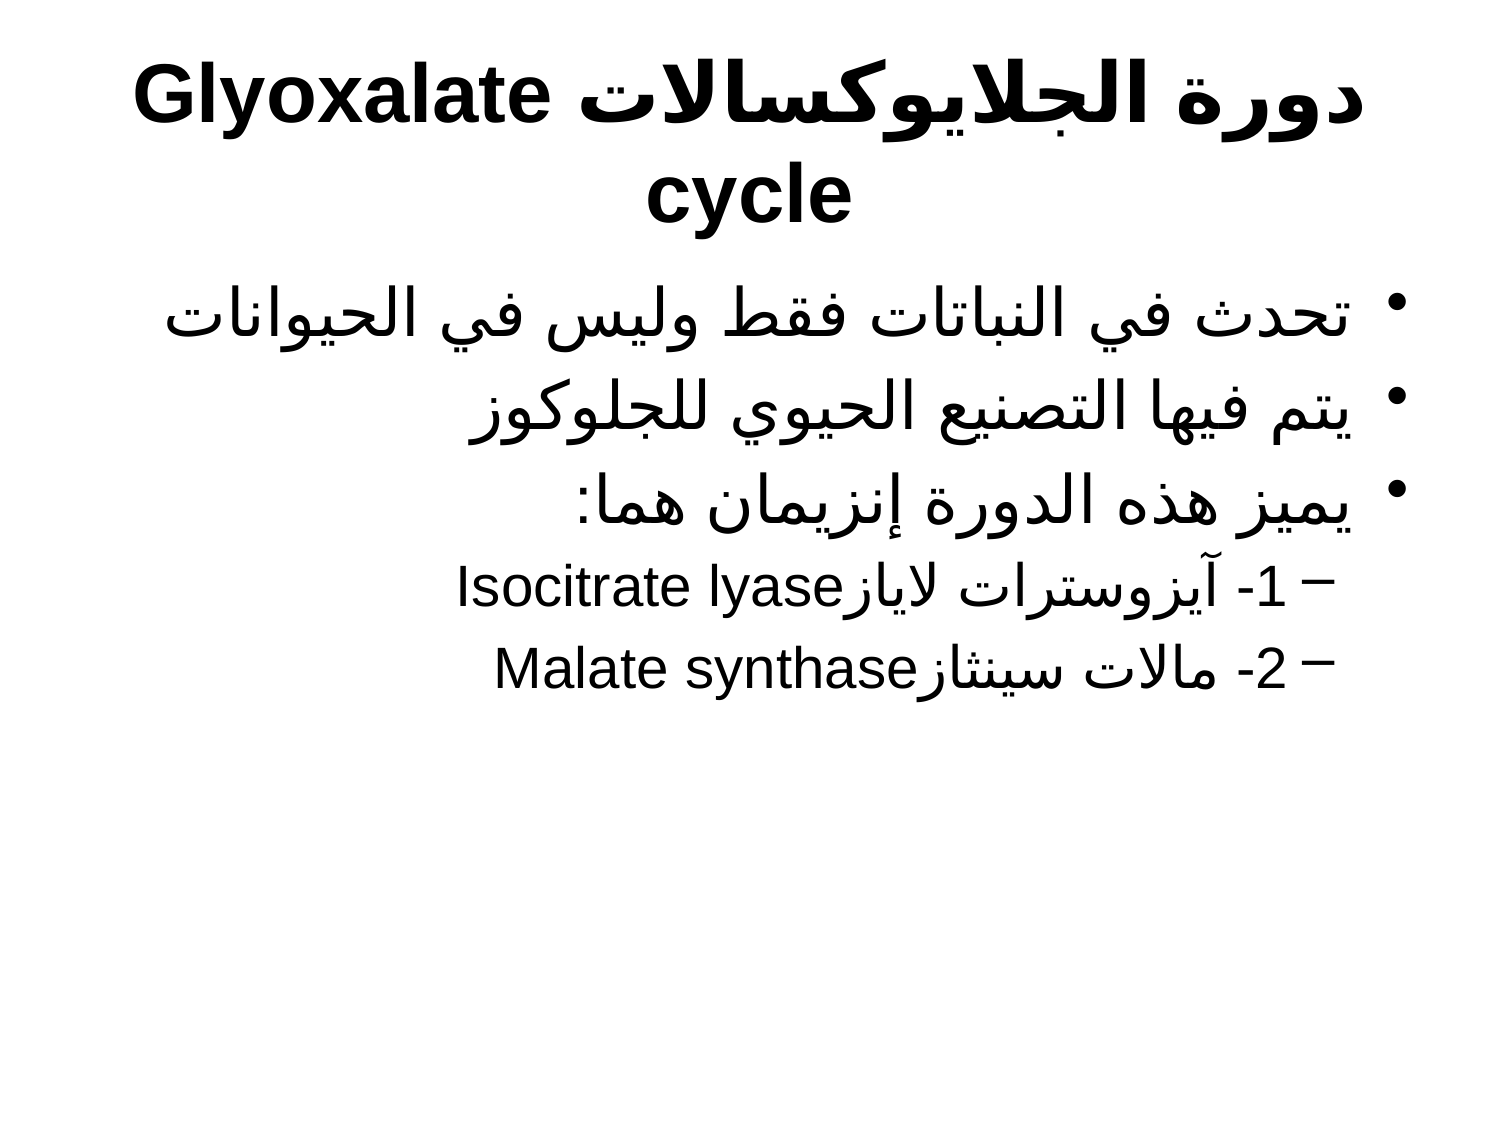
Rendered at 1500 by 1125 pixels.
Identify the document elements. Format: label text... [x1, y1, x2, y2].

title دورة الجلايوكسالات Glyoxalate cycle [74, 44, 1426, 233]
list تحدث في النباتات فقط وليس في الحيوانات يتم فيها التصنيع الحيوي للجلوكوز يميز هذه الدورة إنزيمان هما: 1- آيزوسترات لايازIsocitrate lyase 2- مالات سينثازMalate synthase [74, 262, 1426, 1006]
